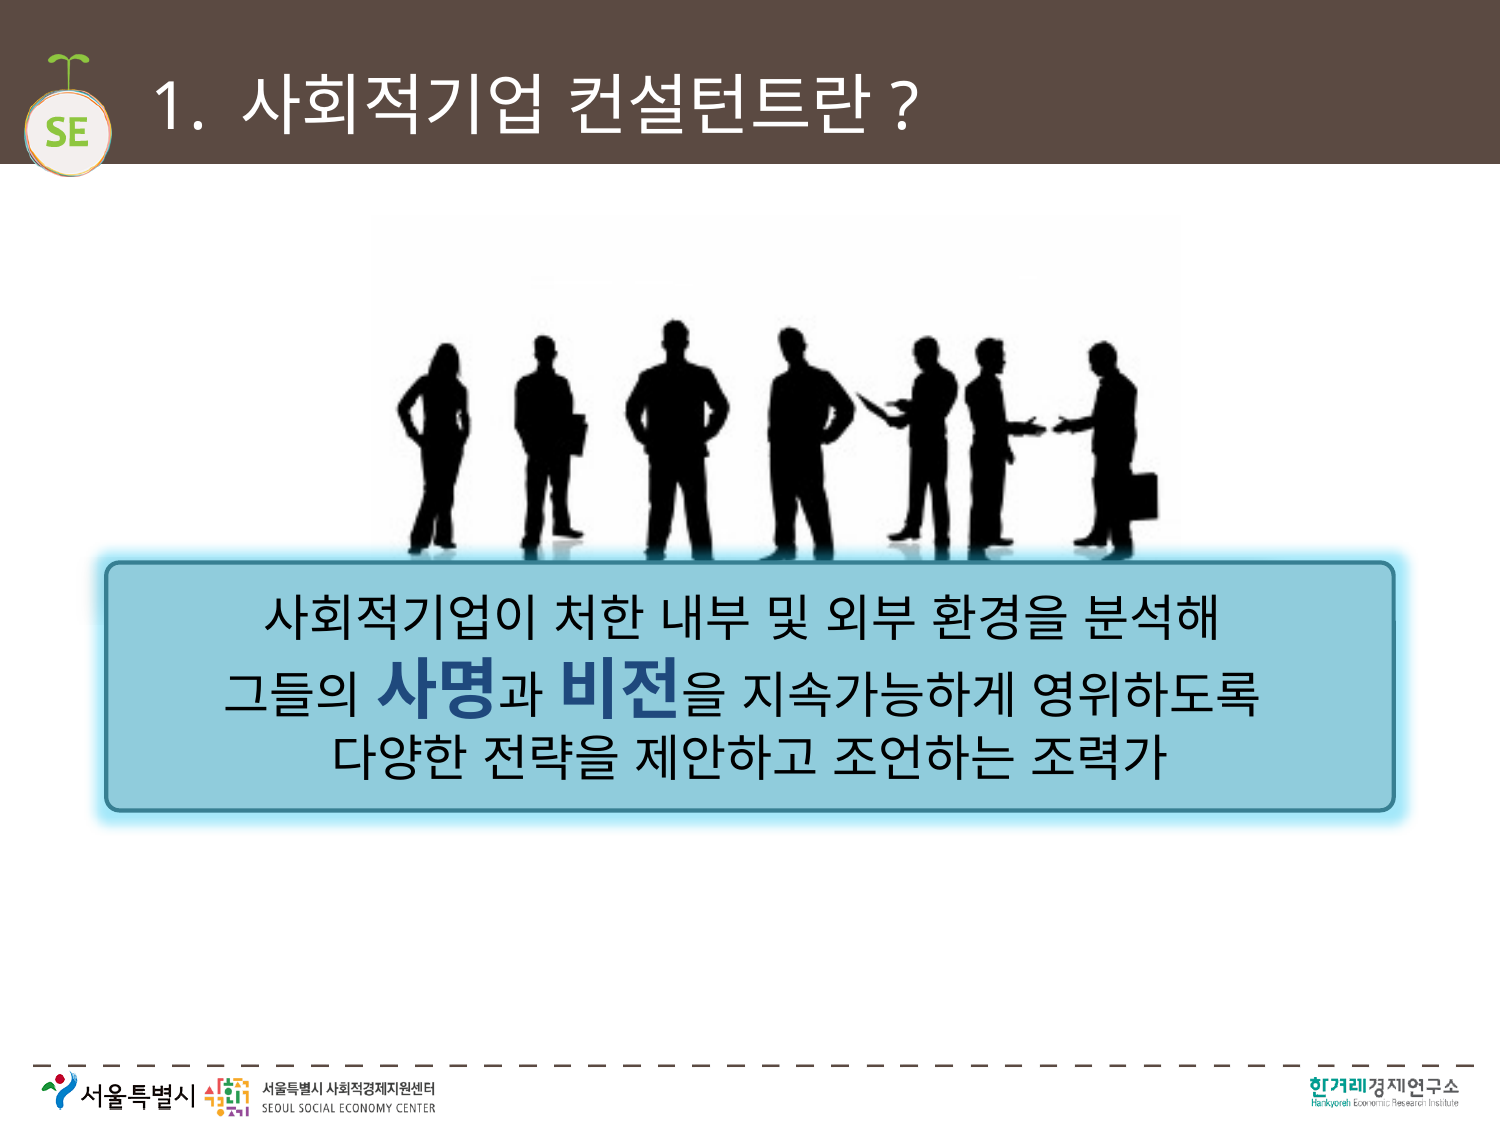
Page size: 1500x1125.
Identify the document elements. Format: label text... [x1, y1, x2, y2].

picture [0, 0, 1500, 1125]
title 1. 사회적기업 컨설턴트란? [135, 45, 1463, 161]
text_box 사회적기업이 처한 내부 및 외부 환경을 분석해 그들의 사명과 비전을 지속가능하게 영위하도록 다양한 전략을 제안하고 조언하는 조력가 [104, 560, 1396, 813]
